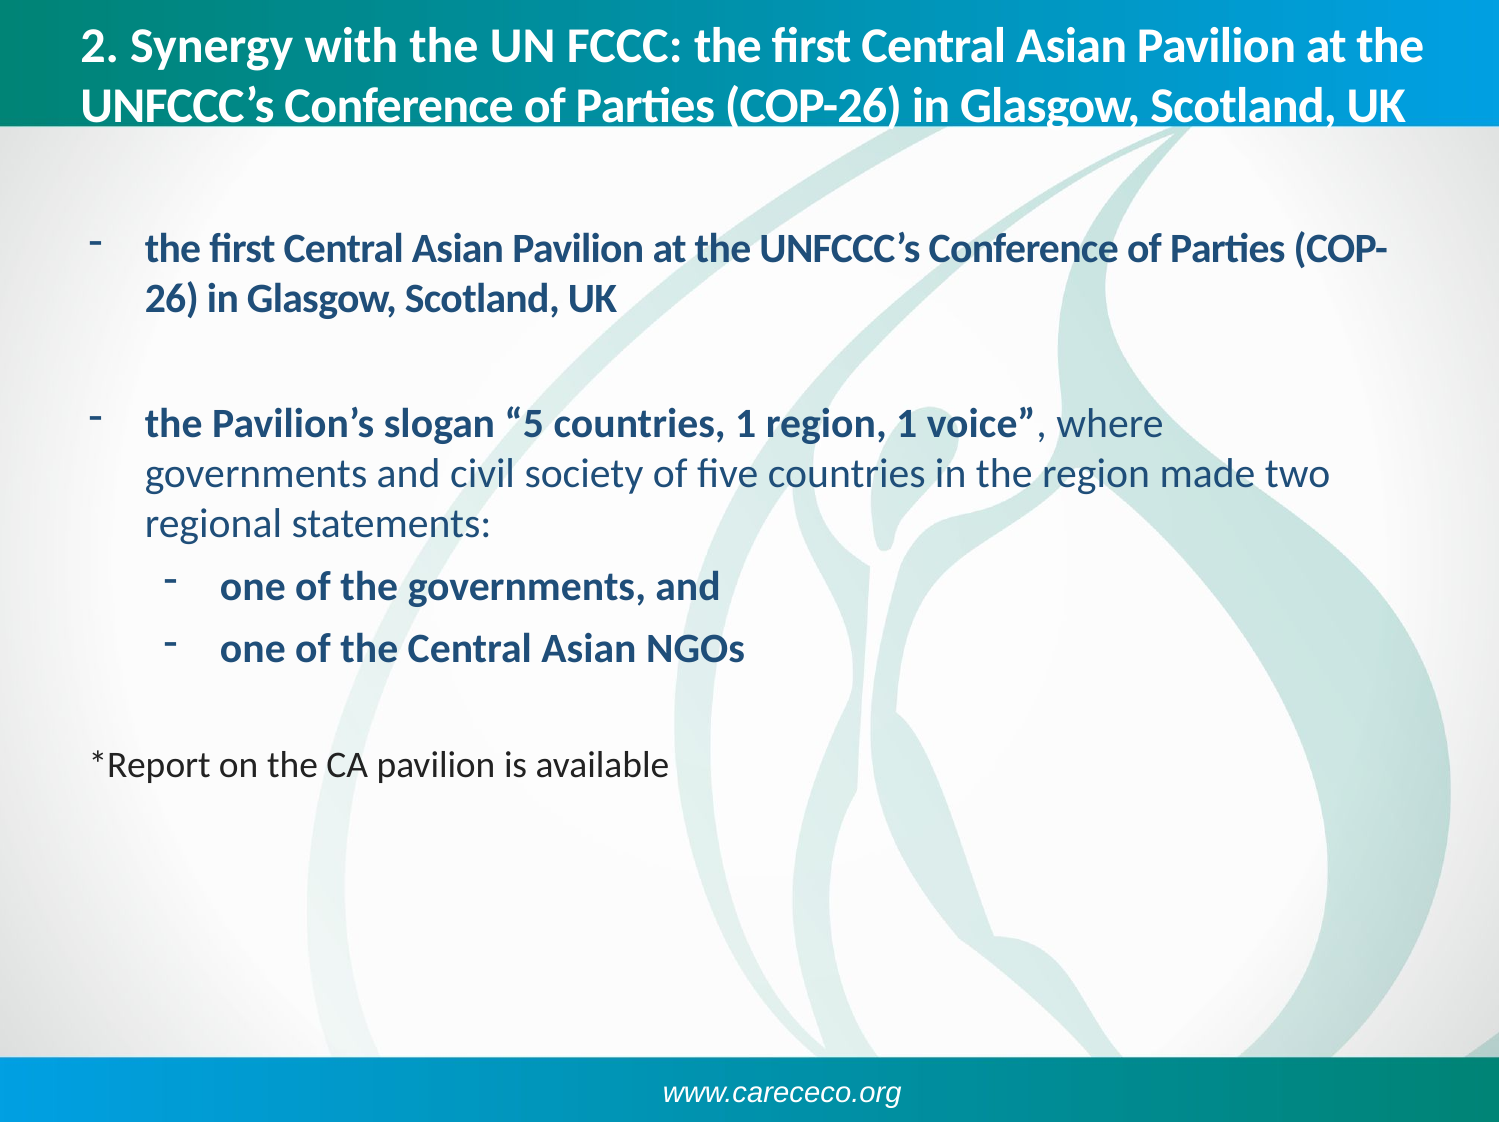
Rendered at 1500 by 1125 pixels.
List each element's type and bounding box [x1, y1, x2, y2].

text_box [0, 0, 1499, 1122]
